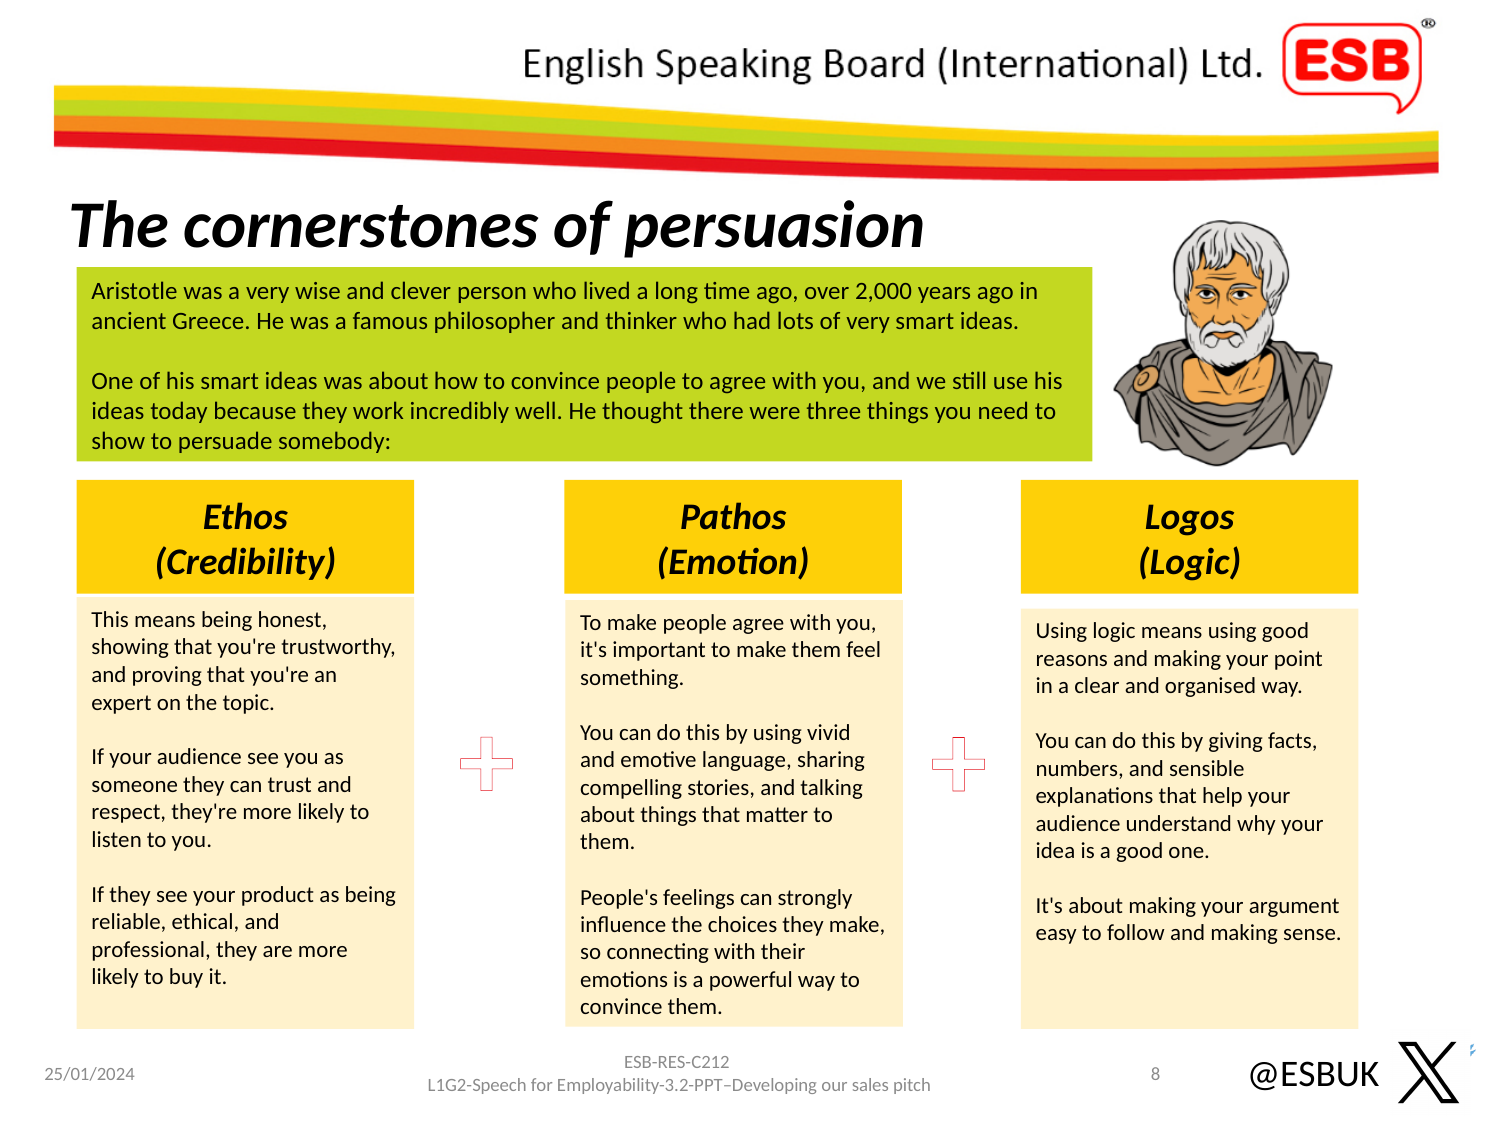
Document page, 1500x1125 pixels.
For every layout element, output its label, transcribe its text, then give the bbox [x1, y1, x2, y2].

text_box Logos (Logic) [1020, 479, 1359, 595]
picture [1100, 201, 1353, 472]
title The cornerstones of persuasion [53, 172, 1347, 279]
text_box This means being honest, showing that you're trustworthy, and proving that you're an expert on the topic. If your audience see you as someone they can trust and respect, they're more likely to listen to you. If they see your product as being reliable, ethical, and professional, they are more likely to buy it. [76, 597, 415, 1029]
text_box Ethos (Credibility) [76, 479, 415, 595]
text_box Aristotle was a very wise and clever person who lived a long time ago, over 2,000 years ago in ancient Greece. He was a famous philosopher and thinker who had lots of very smart ideas. One of his smart ideas was about how to convince people to agree with you, and we still use his ideas today because they work incredibly well. He thought there were three things you need to show to persuade somebody: [76, 267, 1093, 462]
picture [1390, 1029, 1476, 1116]
text_box + [443, 679, 530, 830]
text_box + [915, 679, 1002, 830]
text_box To make people agree with you, it's important to make them feel something. You can do this by using vivid and emotive language, sharing compelling stories, and talking about things that matter to them. People's feelings can strongly influence the choices they make, so connecting with their emotions is a powerful way to convince them. [565, 600, 903, 1027]
slide_number 8 [930, 1042, 1176, 1103]
text_box Using logic means using good reasons and making your point in a clear and organised way. You can do this by giving facts, numbers, and sensible explanations that help your audience understand why your idea is a good one. It's about making your argument easy to follow and making sense. [1020, 608, 1359, 1029]
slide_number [29, 1042, 367, 1103]
text_box Pathos (Emotion) [563, 479, 903, 595]
picture [0, 0, 1500, 189]
footer ESB-RES-C212 L1G2-Speech for Employability-3.2-PPT–Developing our sales pitch [395, 1042, 930, 1103]
